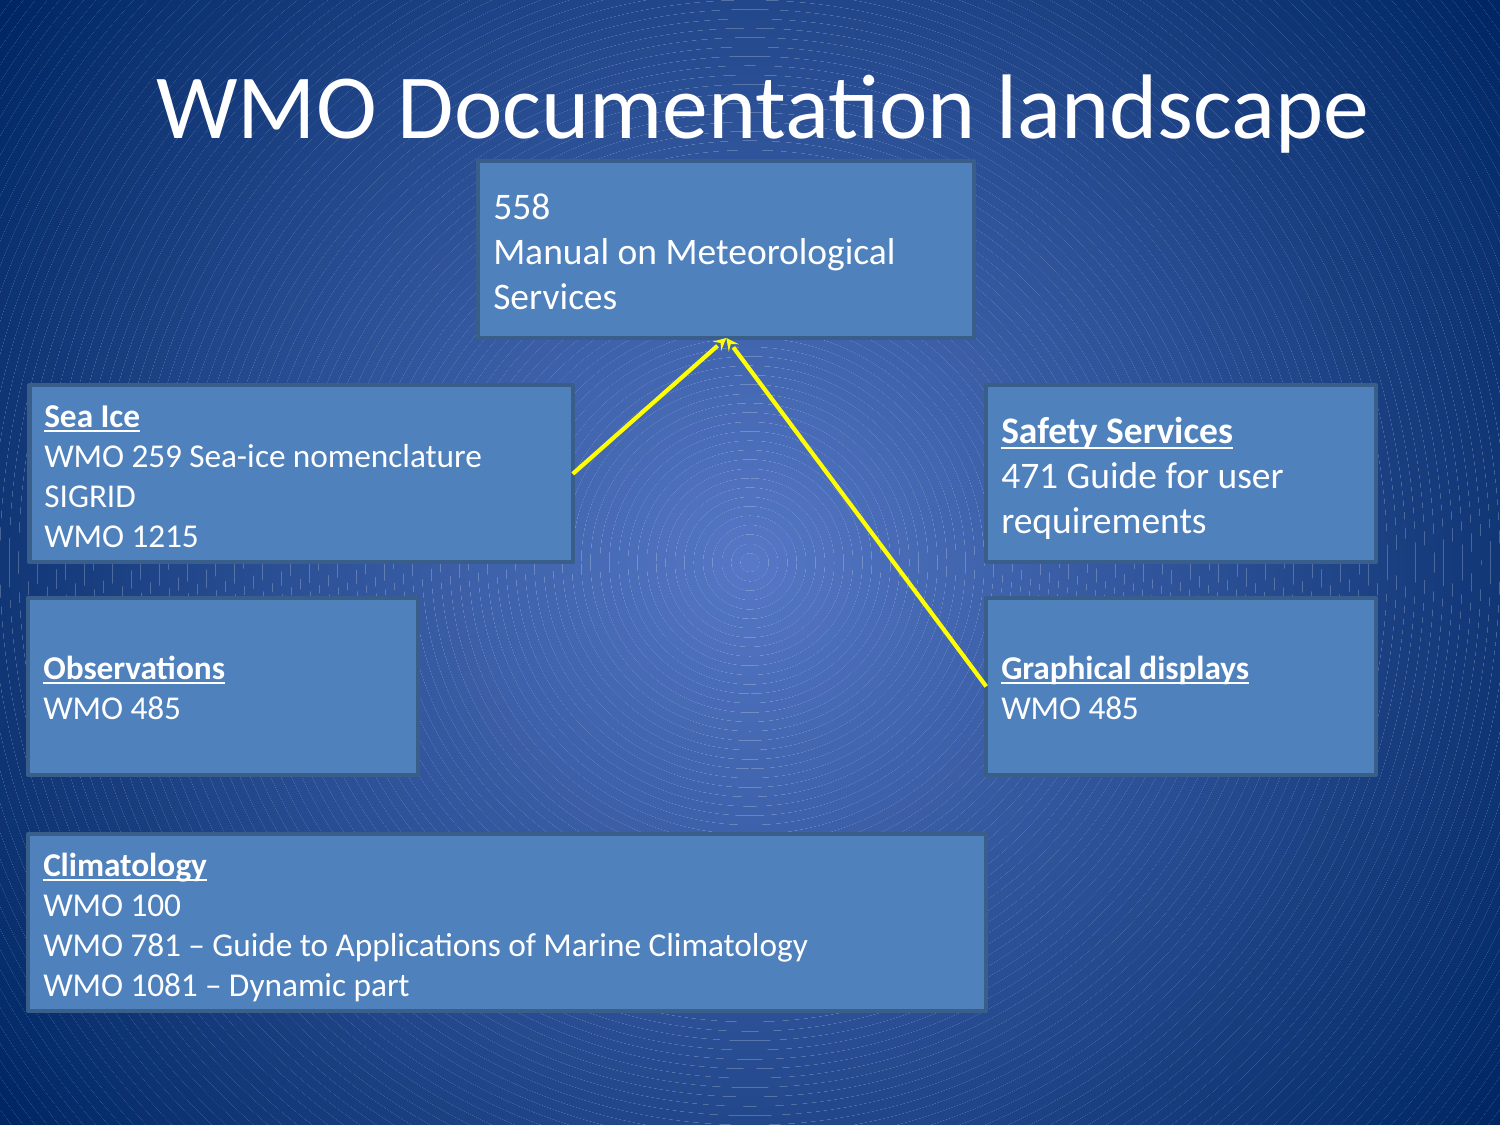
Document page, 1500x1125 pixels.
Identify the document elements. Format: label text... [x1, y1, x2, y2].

text_box Safety Services 471 Guide for user requirements [991, 385, 1376, 563]
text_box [572, 337, 725, 475]
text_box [726, 337, 987, 687]
title WMO Documentation landscape [88, 29, 1439, 175]
text_box 558 Manual on Meteorological Services [478, 175, 975, 338]
text_box Graphical displays WMO 485 [986, 597, 1376, 775]
text_box Sea Ice WMO 259 Sea-ice nomenclature SIGRID WMO 1215 [29, 385, 573, 563]
text_box Observations WMO 485 [28, 597, 419, 775]
text_box Climatology WMO 100 WMO 781 – Guide to Applications of Marine Climatology WMO 1081 – Dynamic part [28, 834, 987, 1012]
